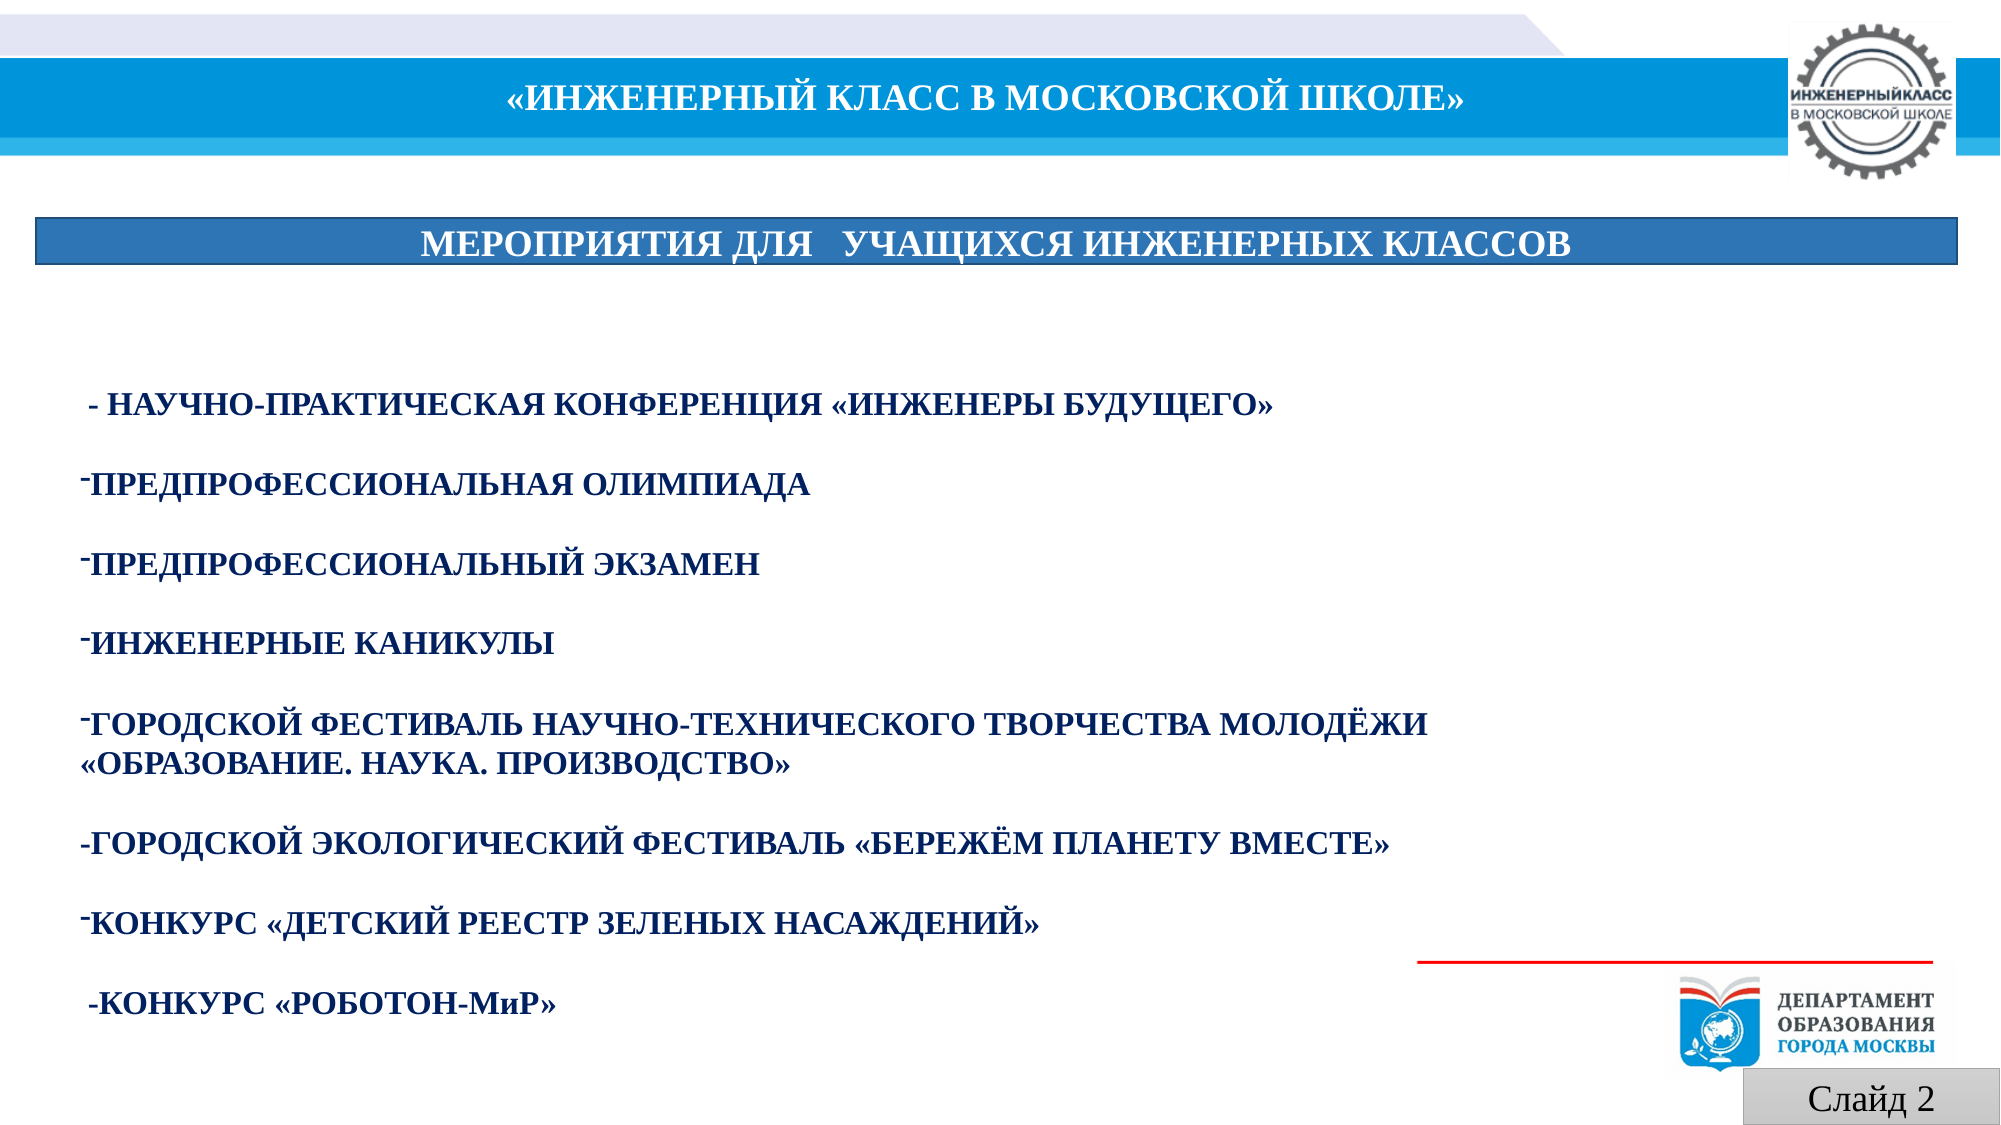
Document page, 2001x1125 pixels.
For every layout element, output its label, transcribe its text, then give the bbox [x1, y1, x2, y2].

text_box МЕРОПРИЯТИЯ ДЛЯ УЧАЩИХСЯ ИНЖЕНЕРНЫХ КЛАССОВ [35, 217, 1958, 265]
picture [0, 0, 2001, 1125]
text_box - НАУЧНО-ПРАКТИЧЕСКАЯ КОНФЕРЕНЦИЯ «ИНЖЕНЕРЫ БУДУЩЕГО» ПРЕДПРОФЕССИОНАЛЬНАЯ ОЛИМПИАДА ПРЕДПРОФЕССИОНАЛЬНЫЙ ЭКЗАМЕН ИНЖЕНЕРНЫЕ КАНИКУЛЫ ГОРОДСКОЙ ФЕСТИВАЛЬ НАУЧНО-ТЕХНИЧЕСКОГО ТВОРЧЕСТВА МОЛОДЁЖИ «ОБРАЗОВАНИЕ. НАУКА. ПРОИЗВОДСТВО» -ГОРОДСКОЙ ЭКОЛОГИЧЕСКИЙ ФЕСТИВАЛЬ «БЕРЕЖЁМ ПЛАНЕТУ ВМЕСТЕ» КОНКУРС «ДЕТСКИЙ РЕЕСТР ЗЕЛЕНЫХ НАСАЖДЕНИЙ» -КОНКУРС «РОБОТОН-МиР» [64, 284, 1835, 1125]
text_box «ИНЖЕНЕРНЫЙ КЛАСС В МОСКОВСКОЙ ШКОЛЕ» [491, 65, 1481, 126]
text_box Слайд 2 [1835, 1068, 2000, 1125]
